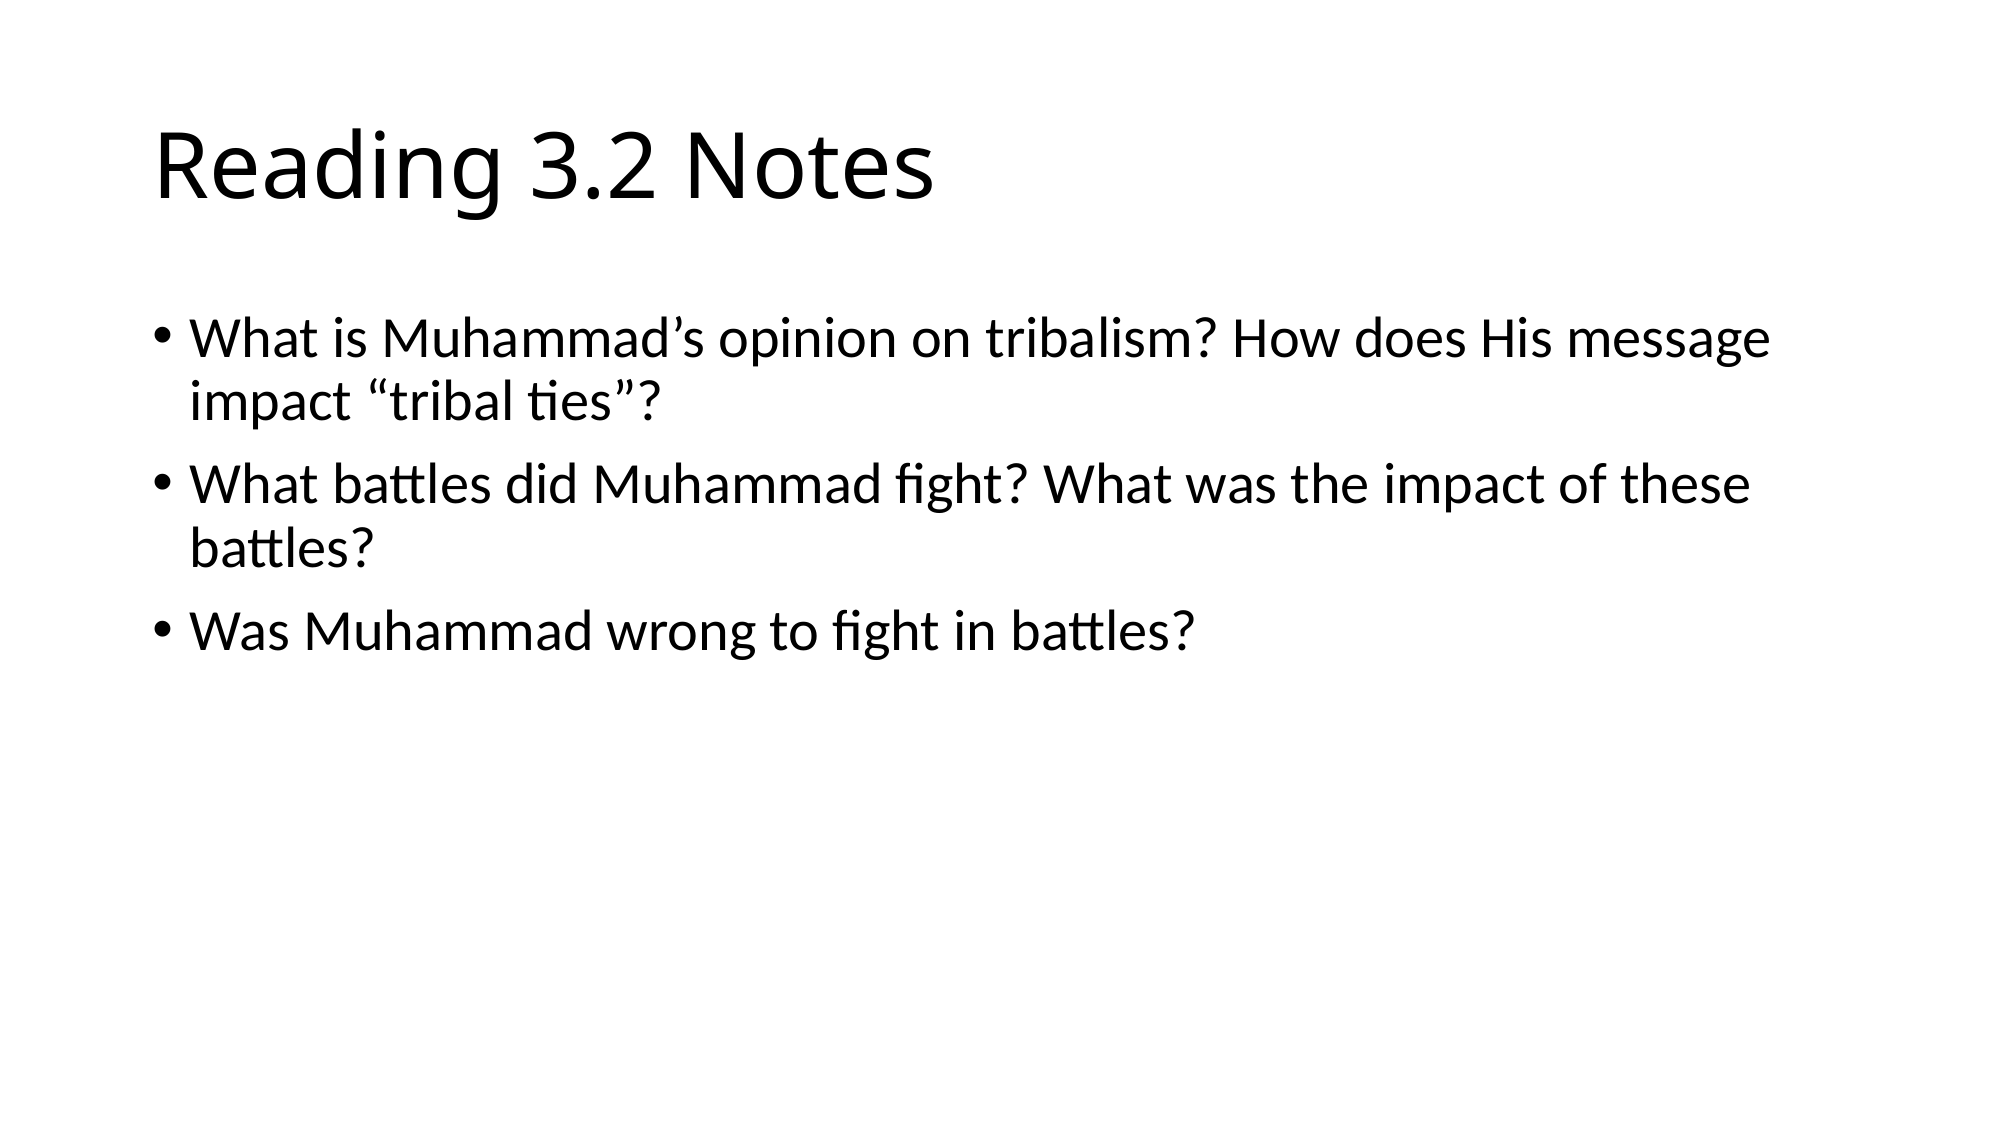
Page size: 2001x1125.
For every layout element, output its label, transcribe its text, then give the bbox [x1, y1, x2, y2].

list What is Muhammad’s opinion on tribalism? How does His message impact “tribal ties”? What battles did Muhammad fight? What was the impact of these battles? Was Muhammad wrong to fight in battles? [137, 299, 1863, 1014]
title Reading 3.2 Notes [137, 59, 1863, 278]
